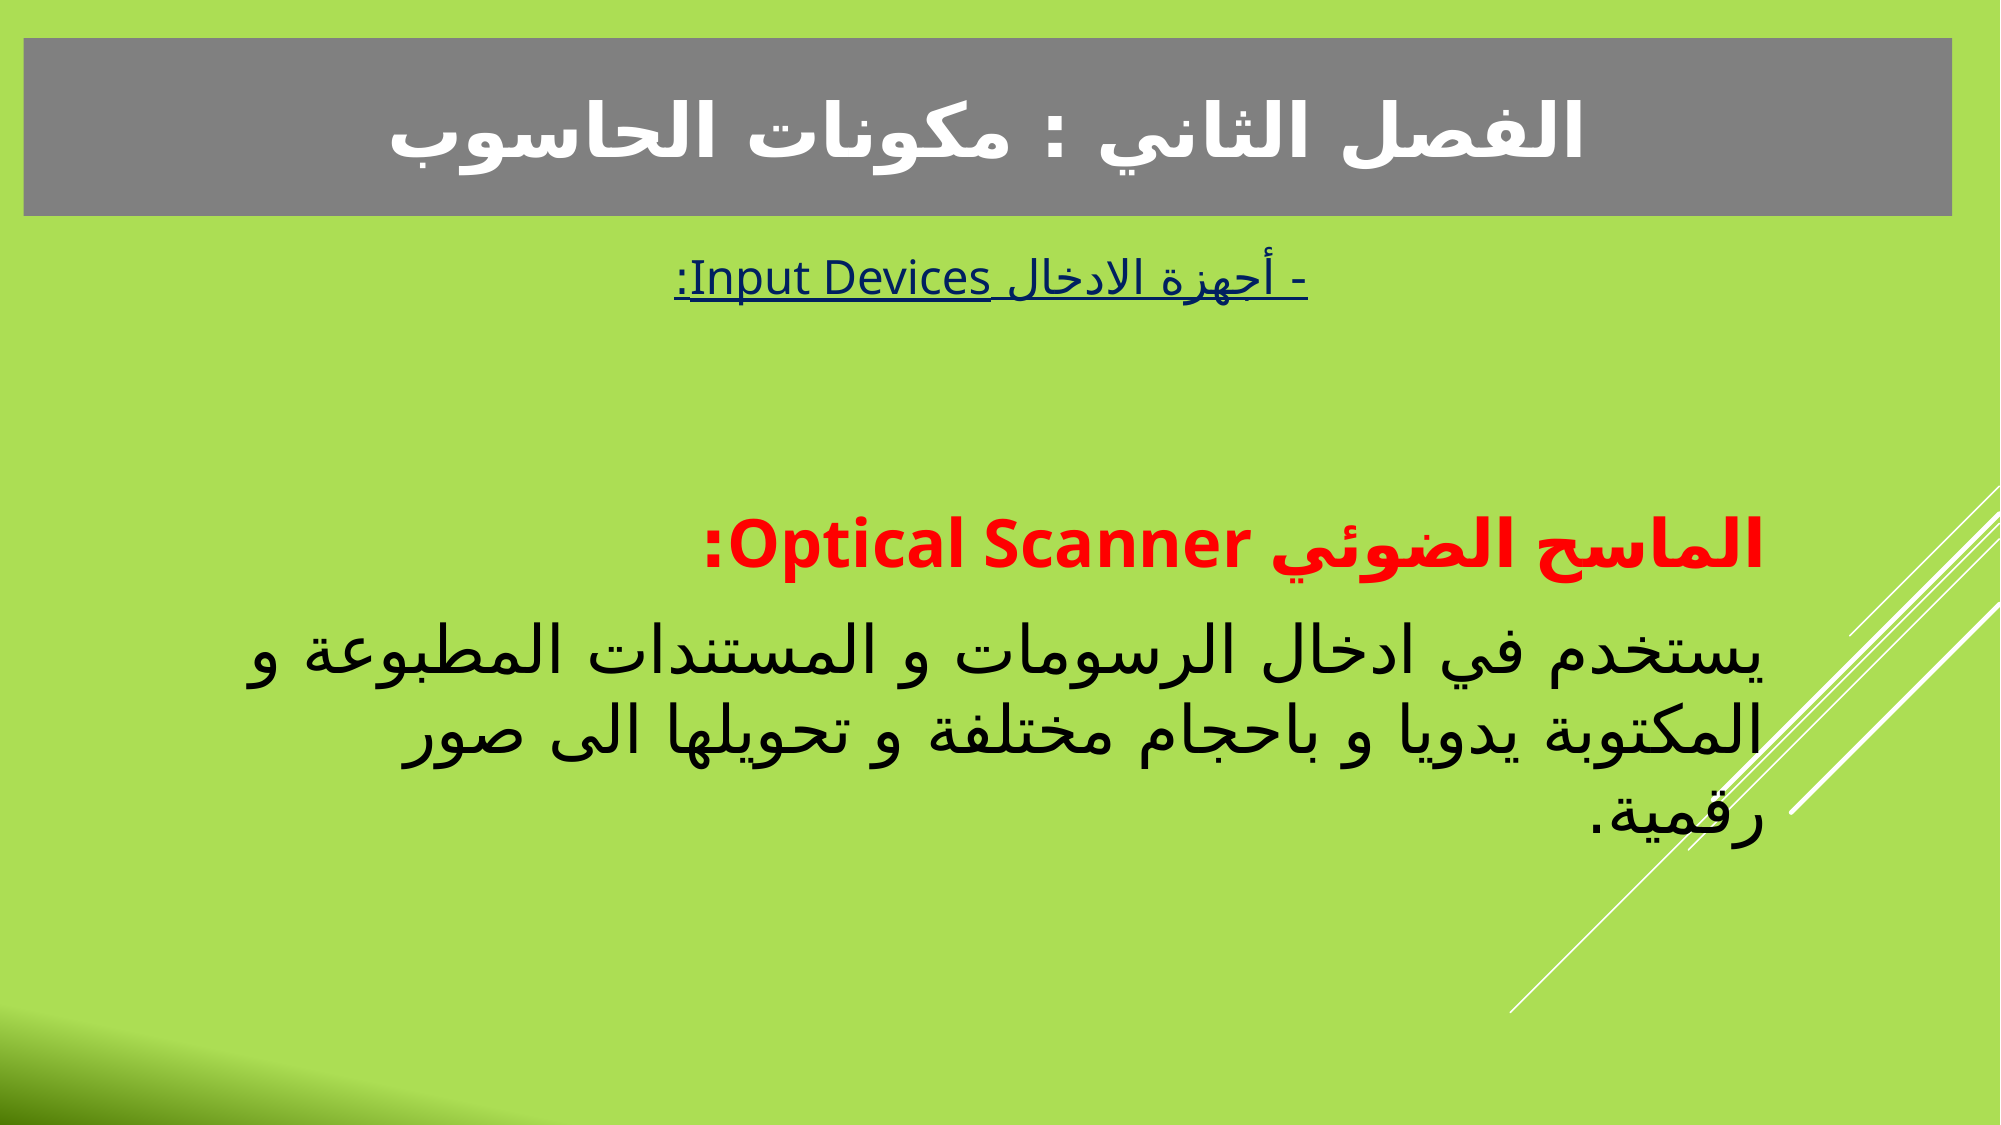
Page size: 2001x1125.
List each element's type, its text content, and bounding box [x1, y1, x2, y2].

list الماسح الضوئي Optical Scanner: يستخدم في ادخال الرسومات و المستندات المطبوعة و المكتوبة يدويا و باحجام مختلفة و تحويلها الى صور رقمية. [208, 347, 1782, 1106]
text_box الفصل الثاني : مكونات الحاسوب [23, 38, 1953, 216]
text_box - أجهزة الادخال Input Devices: [653, 220, 1323, 331]
